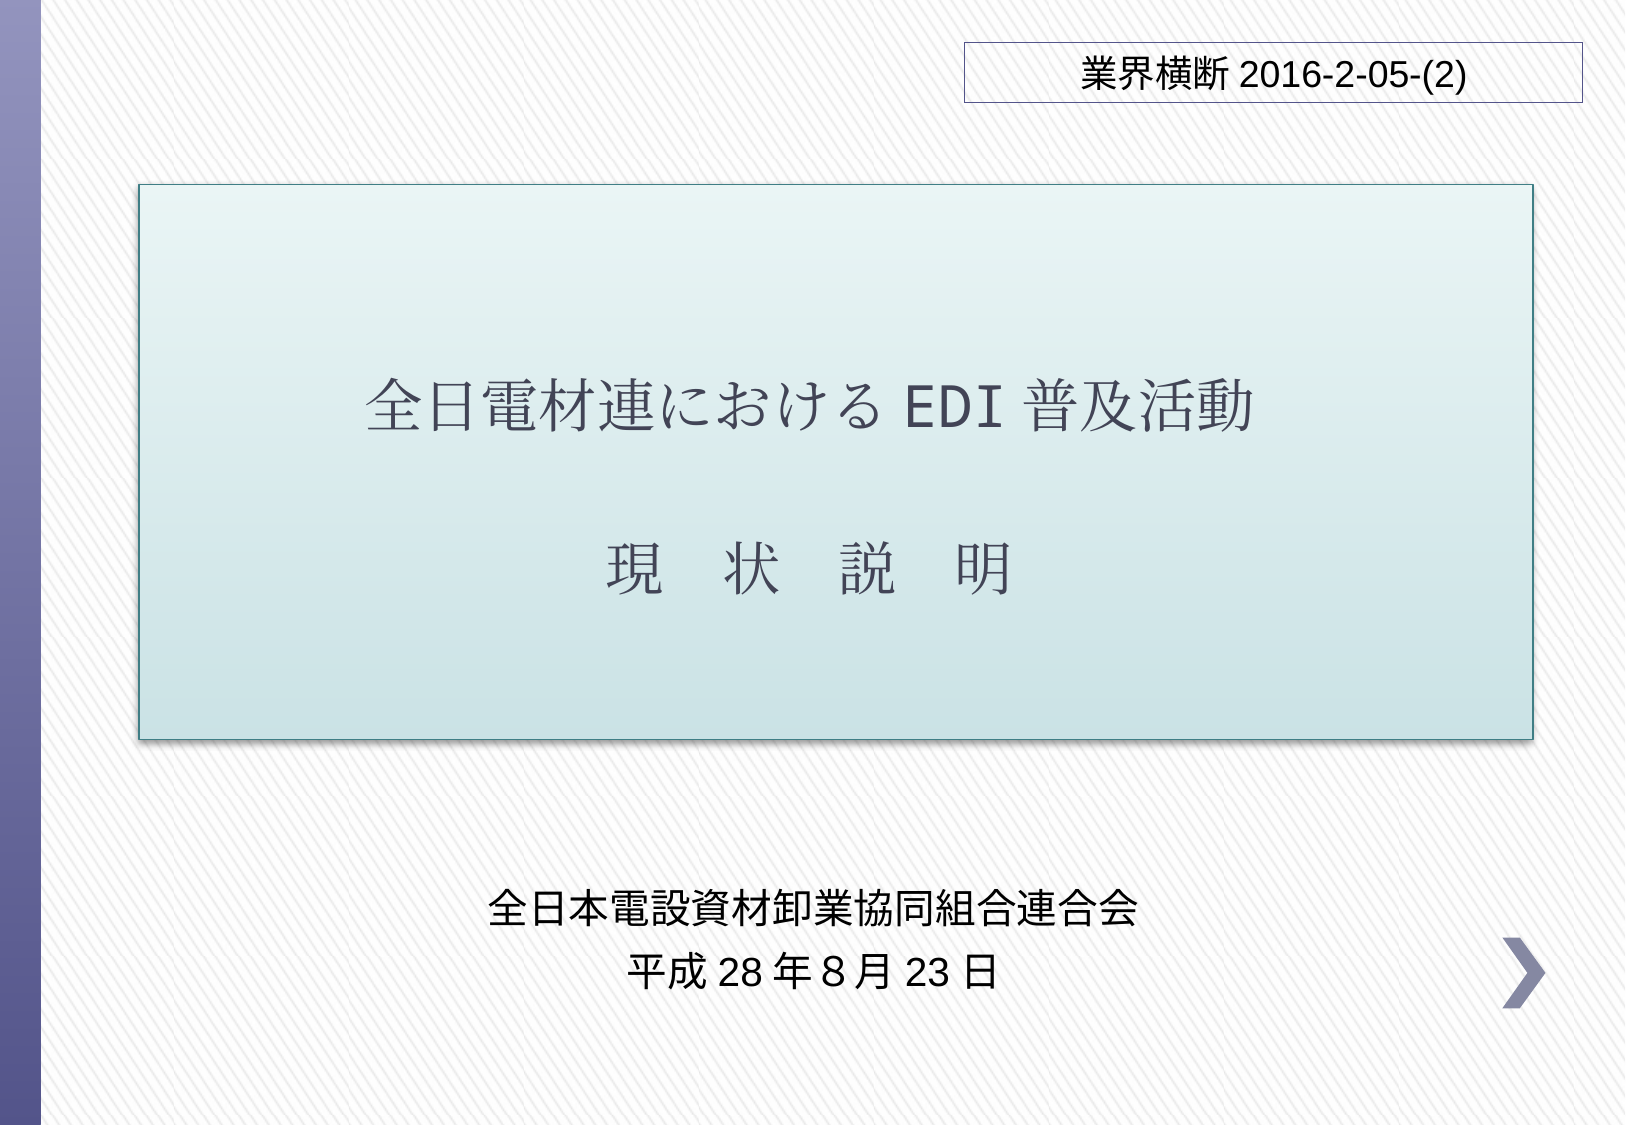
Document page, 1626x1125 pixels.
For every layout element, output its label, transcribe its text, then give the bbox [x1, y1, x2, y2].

text_box 業界横断2016-2-05-(2) [964, 42, 1583, 103]
text_box 全日電材連におけるEDI普及活動 現 状 説 明 [0, 208, 1622, 764]
text_box [138, 184, 1534, 208]
text_box 全日本電設資材卸業協同組合連合会 平成28年８月23日 [1, 834, 1625, 1061]
